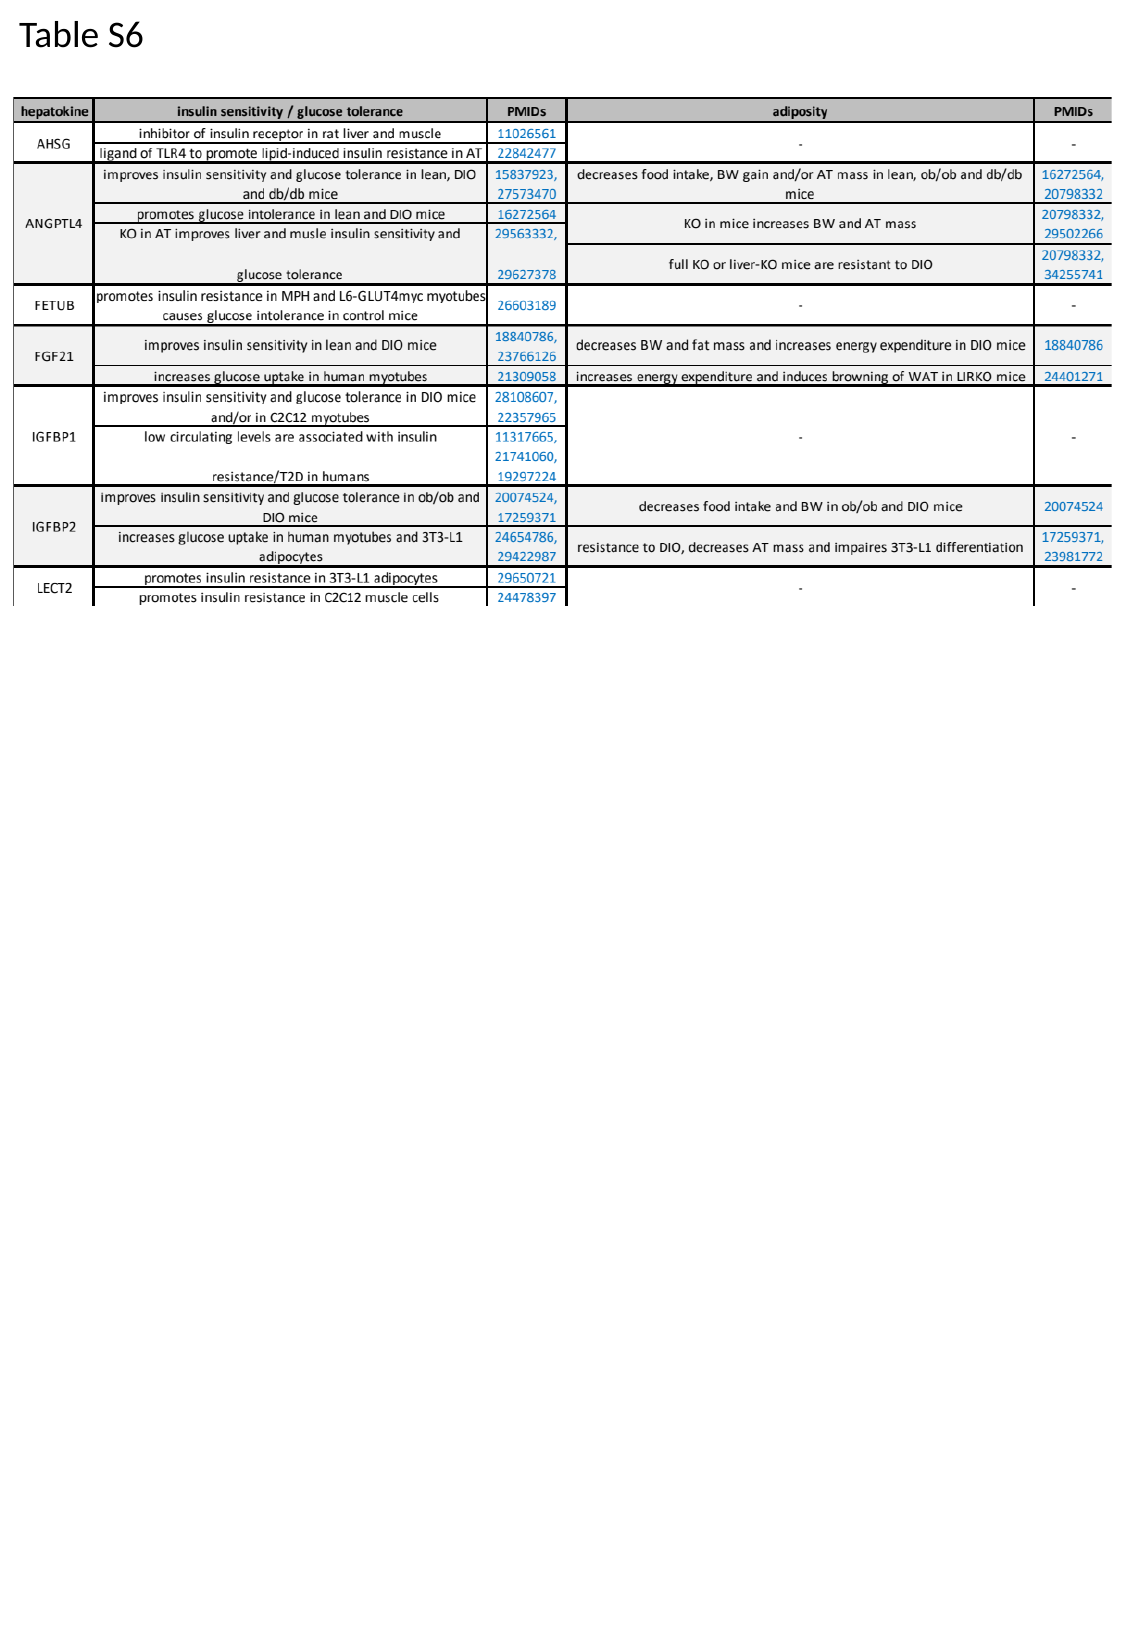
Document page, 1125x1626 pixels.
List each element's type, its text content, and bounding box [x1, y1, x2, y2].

text_box Table S6 [4, 3, 160, 63]
picture [13, 97, 1112, 606]
